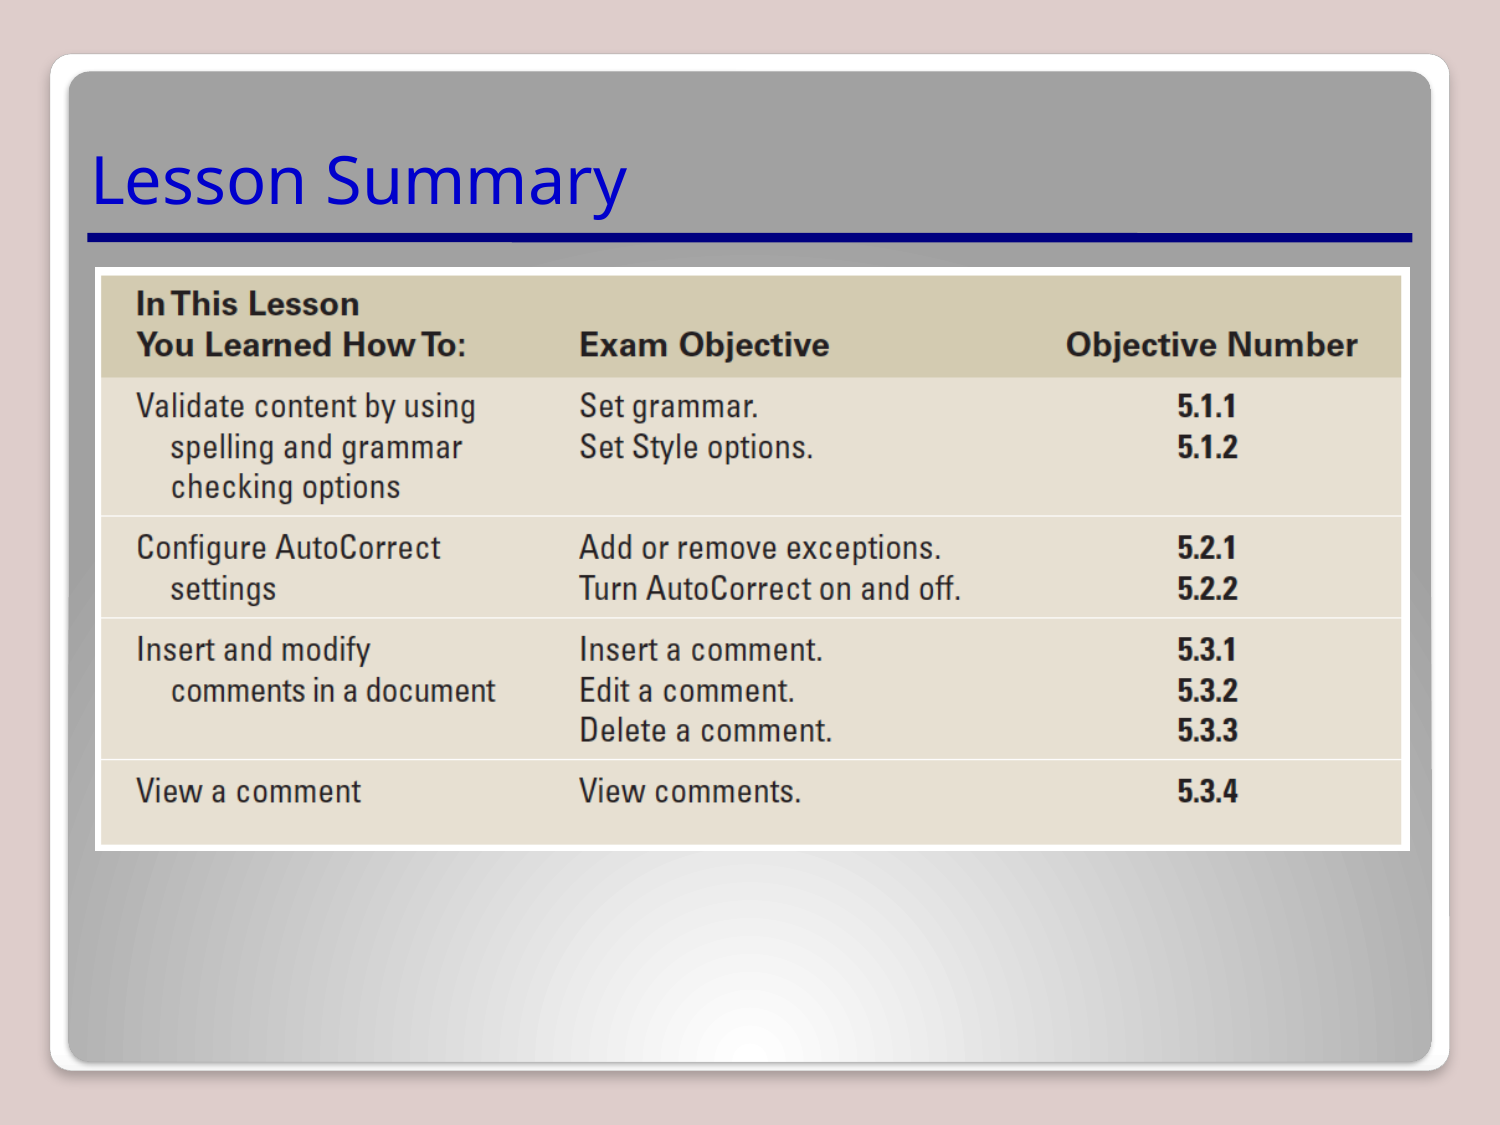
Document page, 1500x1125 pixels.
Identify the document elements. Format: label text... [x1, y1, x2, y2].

picture [94, 266, 1411, 851]
title Lesson Summary [74, 74, 1426, 226]
